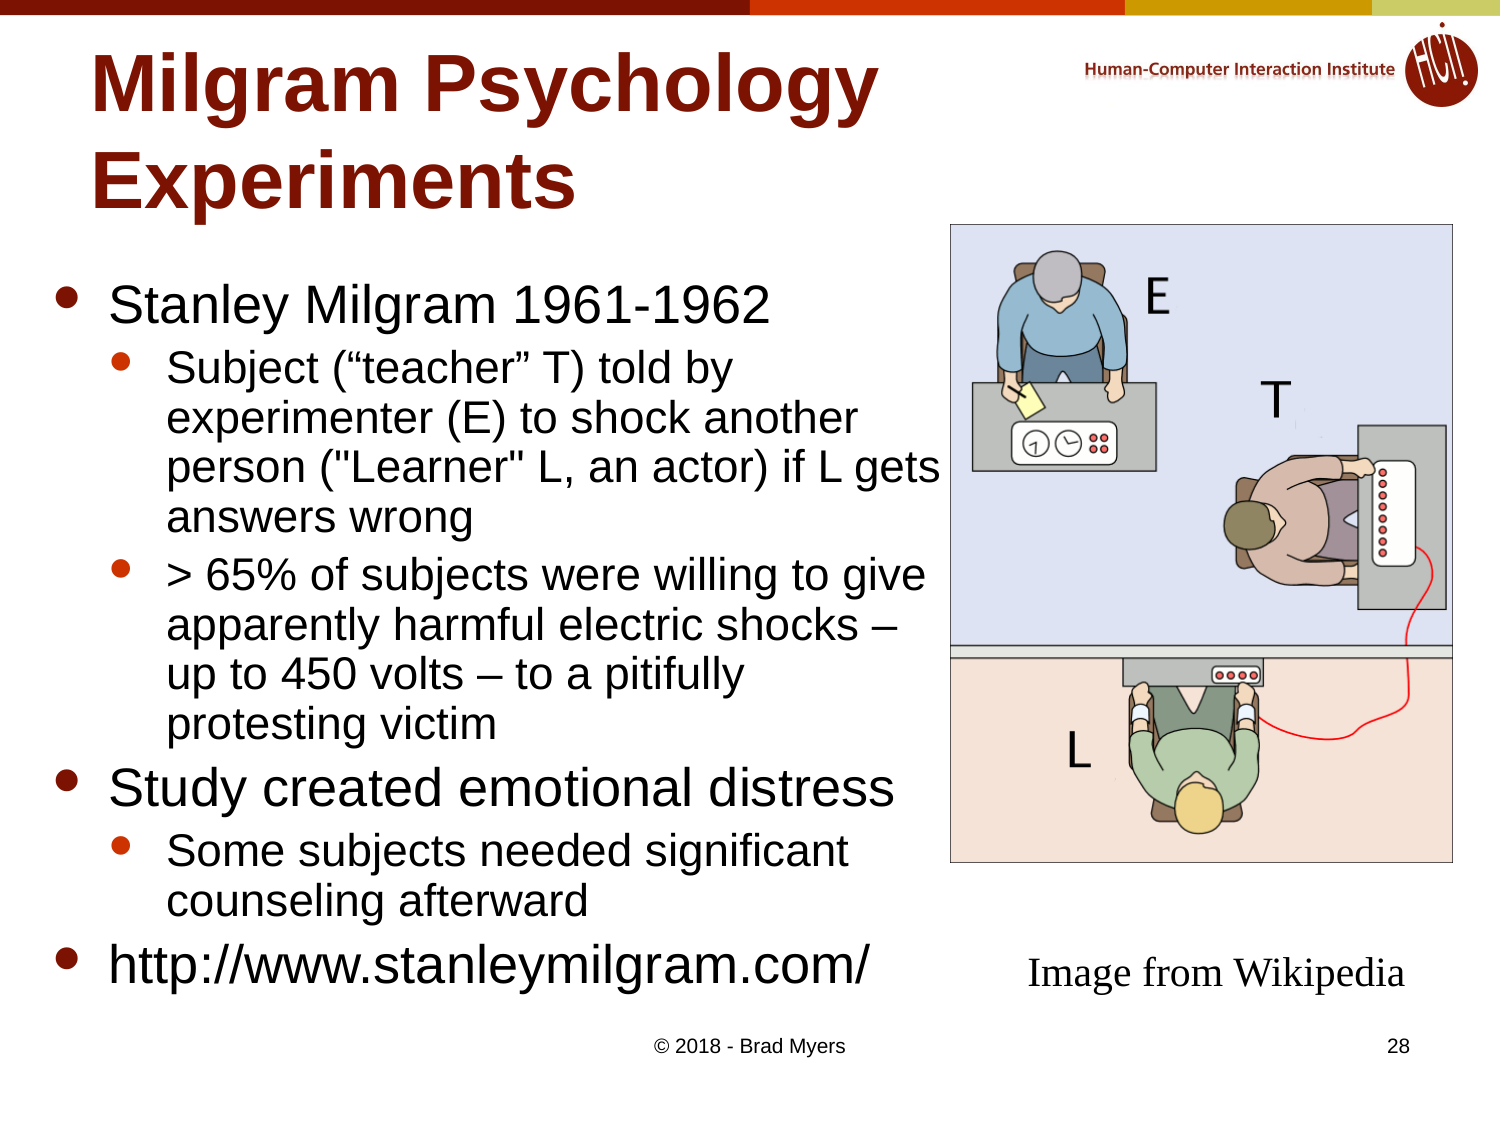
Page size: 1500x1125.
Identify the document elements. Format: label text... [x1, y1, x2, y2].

list Stanley Milgram 1961-1962 Subject (“teacher” T) told by experimenter (E) to shock another person ("Learner" L, an actor) if L gets answers wrong > 65% of subjects were willing to give apparently harmful electric shocks – up to 450 volts – to a pitifully protesting victim Study created emotional distress Some subjects needed significant counseling afterward http://www.stanleymilgram.com/ [37, 269, 963, 1051]
title Milgram Psychology Experiments [74, 19, 1313, 233]
picture [949, 224, 1453, 863]
slide_number 28 [1074, 1024, 1426, 1101]
text_box Image from Wikipedia [1012, 937, 1450, 1003]
picture [1313, 22, 1478, 107]
footer © 2018 - Brad Myers [512, 1024, 988, 1101]
